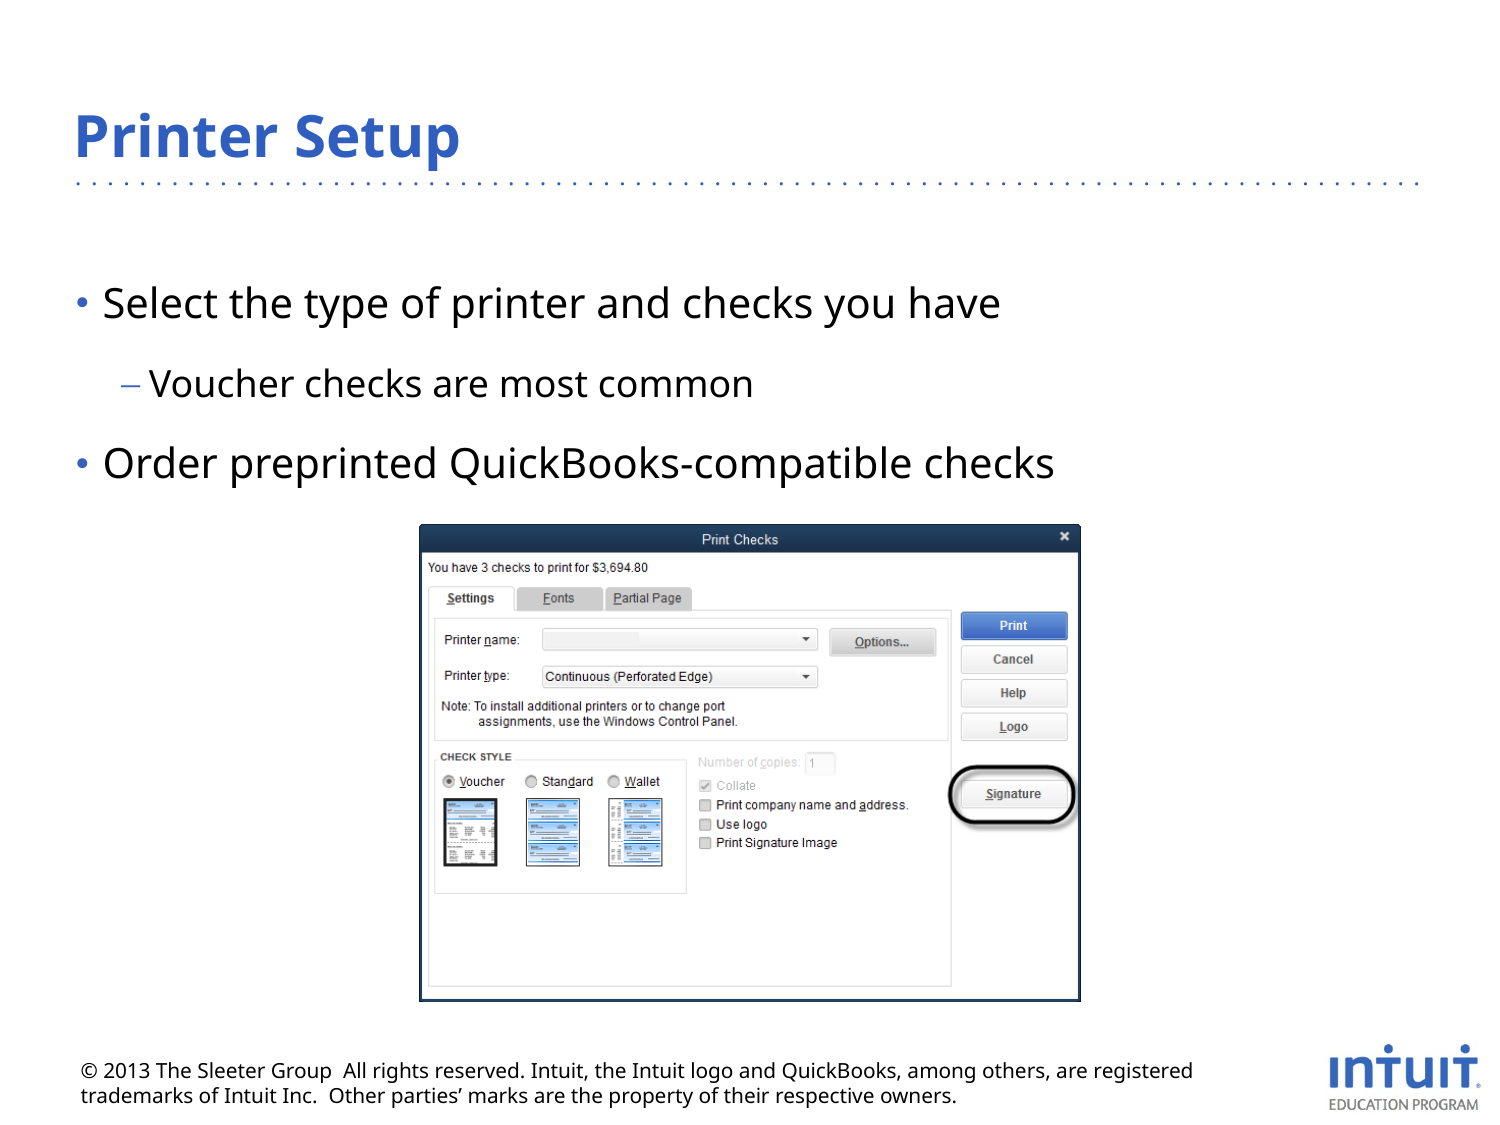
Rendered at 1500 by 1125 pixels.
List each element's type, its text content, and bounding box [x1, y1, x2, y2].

picture [1325, 1039, 1485, 1116]
picture [419, 524, 1081, 1003]
list Select the type of printer and checks you have Voucher checks are most common Order preprinted QuickBooks-compatible checks [75, 275, 1425, 1018]
title Printer Setup [73, 62, 1424, 169]
